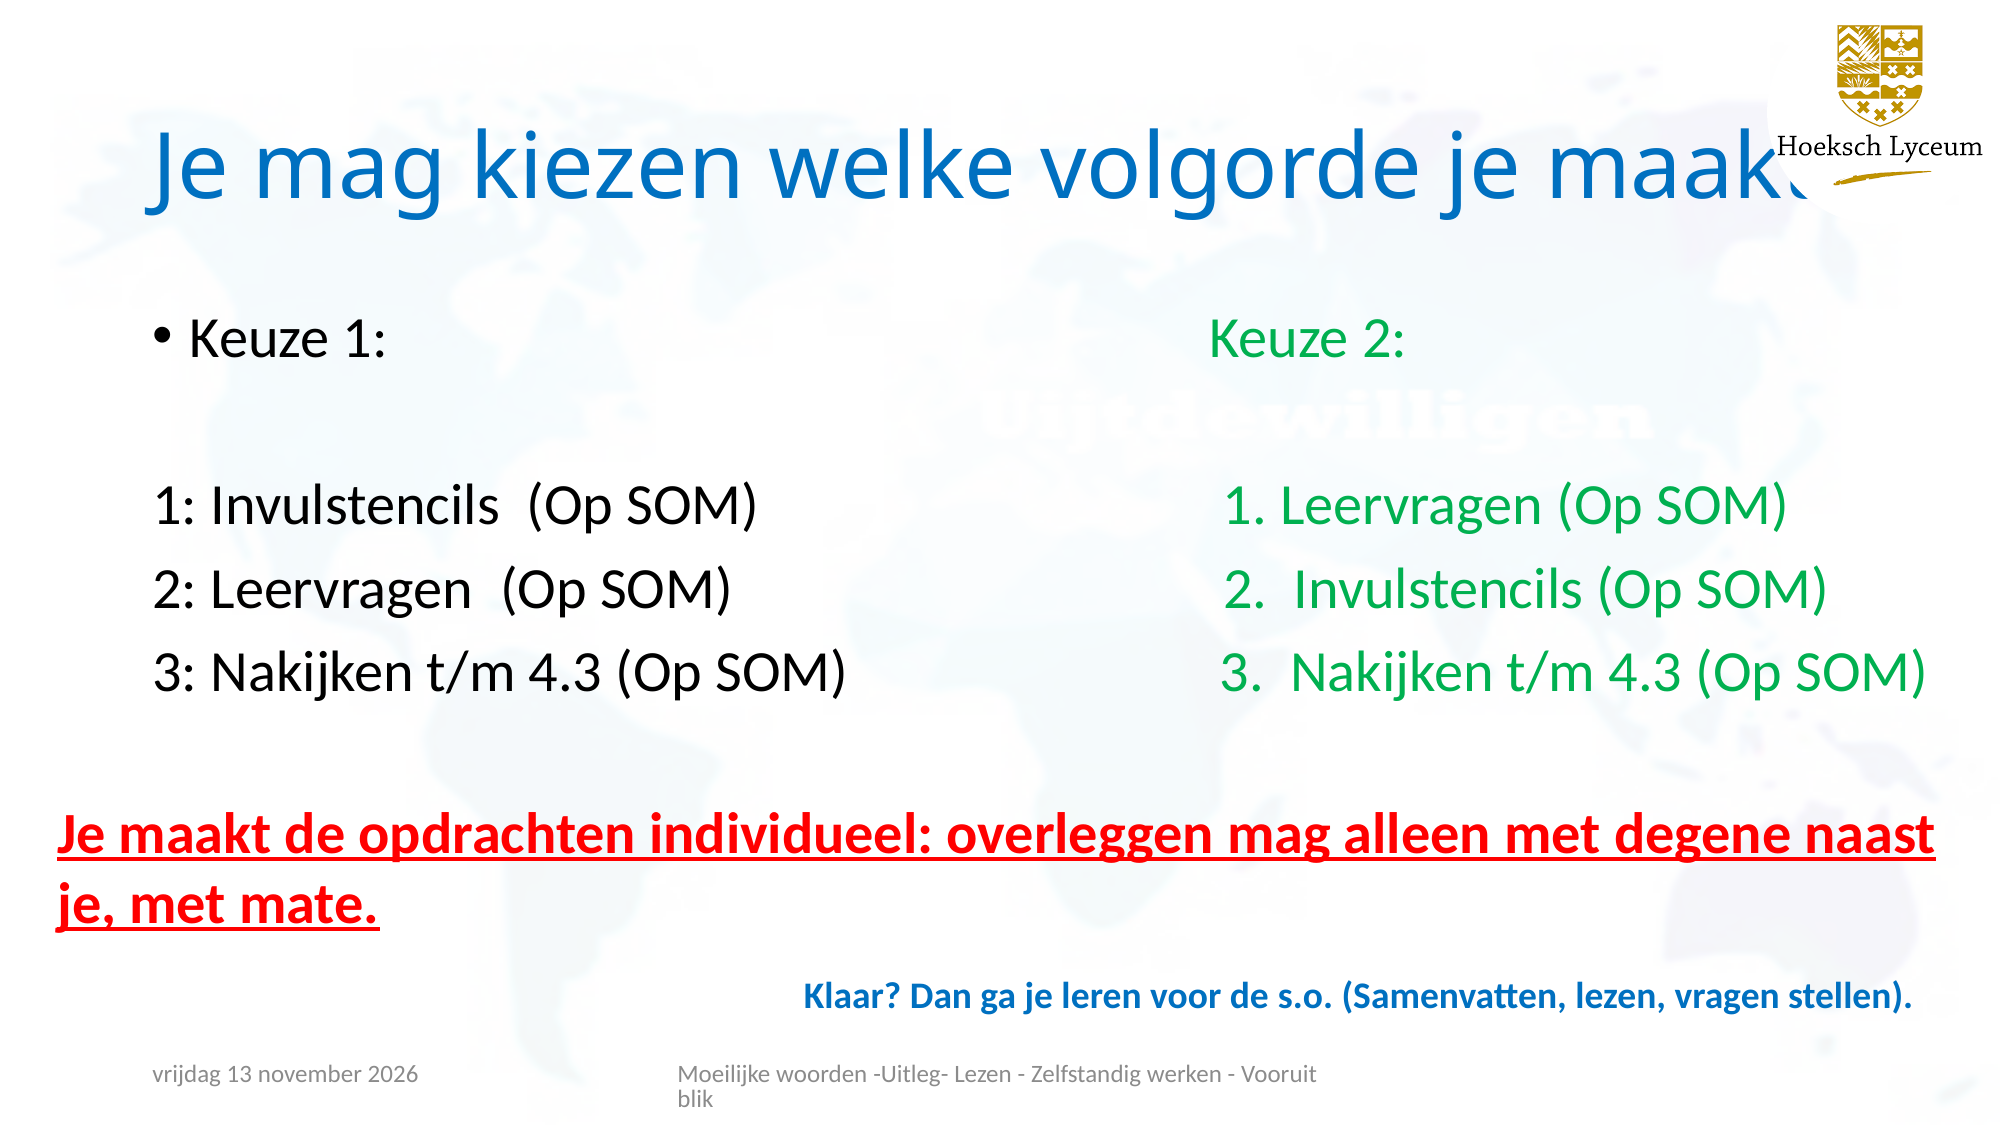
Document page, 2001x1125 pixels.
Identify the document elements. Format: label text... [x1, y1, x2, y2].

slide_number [137, 1042, 588, 1103]
list Keuze 1: Keuze 2: 1: Invulstencils (Op SOM) 1. Leervragen (Op SOM) 2: Leervragen (Op SOM) 2. Invulstencils (Op SOM) 3: Nakijken t/m 4.3 (Op SOM) 3. Nakijken t/m 4.3 (Op SOM) [137, 299, 2000, 1014]
text_box Je maakt de opdrachten individueel: overleggen mag alleen met degene naast je, met mate. [42, 787, 1975, 943]
title Je mag kiezen welke volgorde je maakt: [137, 59, 1863, 278]
text_box Klaar? Dan ga je leren voor de s.o. (Samenvatten, lezen, vragen stellen). [788, 964, 2000, 1024]
footer Moeilijke woorden -Uitleg- Lezen - Zelfstandig werken - Vooruitblik [662, 1042, 1338, 1103]
picture [1767, 0, 1991, 225]
